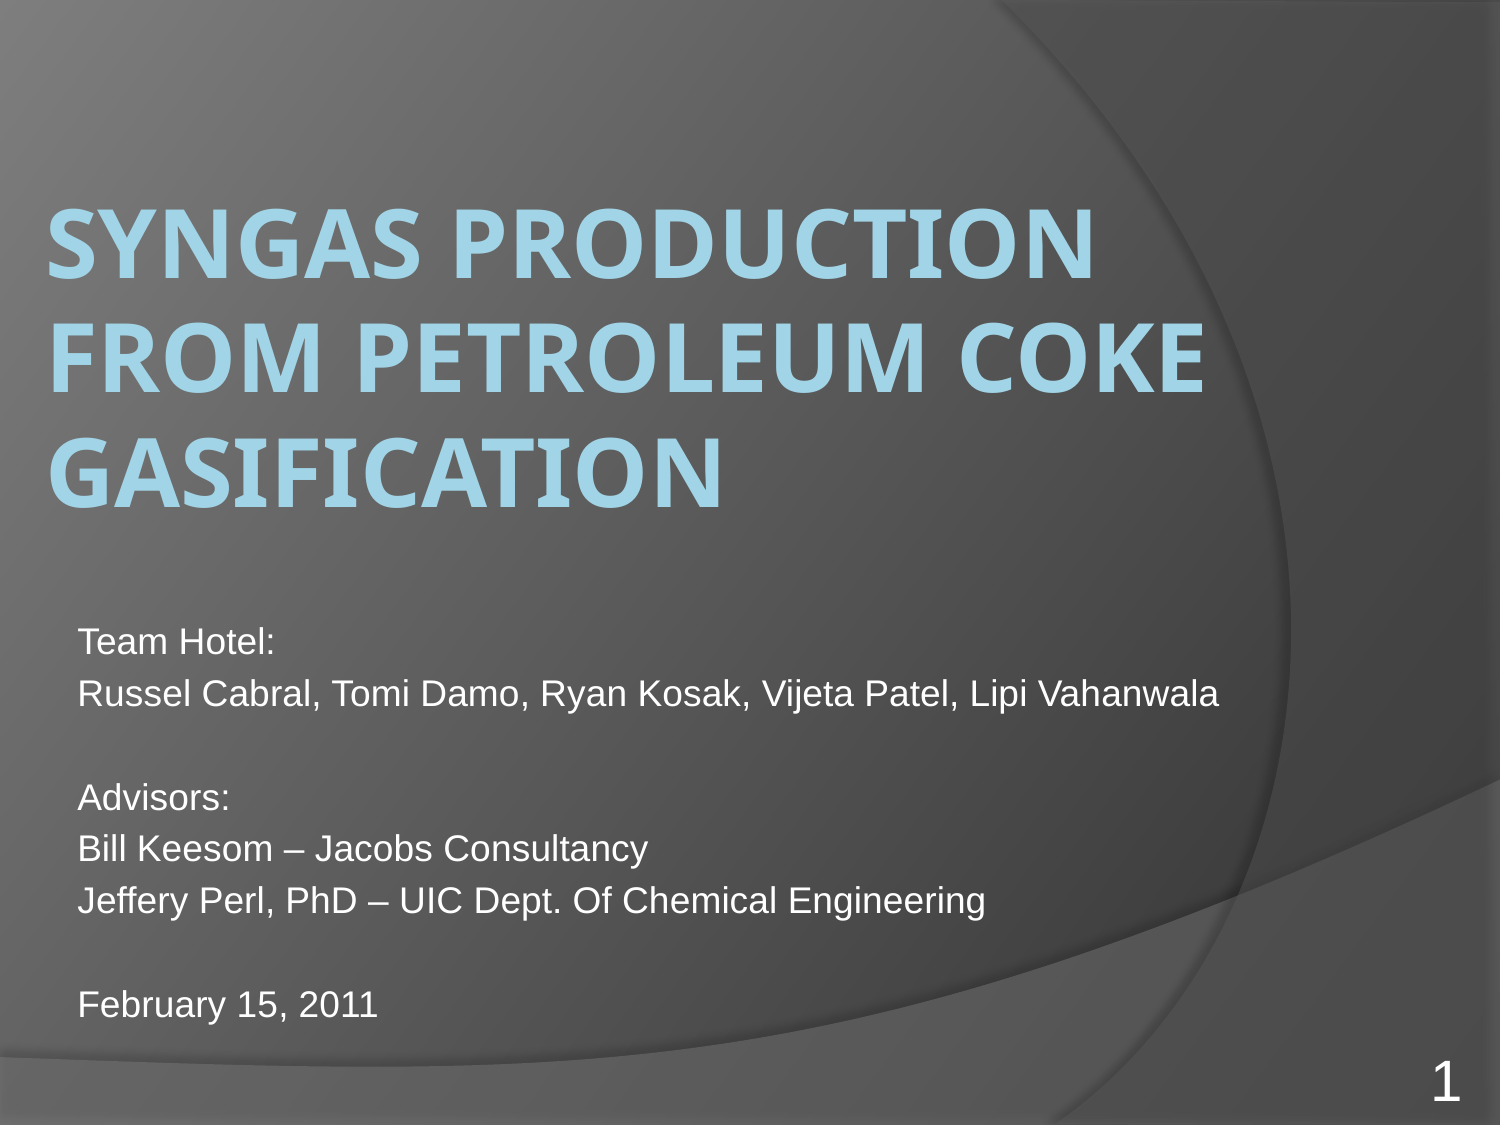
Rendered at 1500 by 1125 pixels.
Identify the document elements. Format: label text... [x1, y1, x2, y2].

slide_number 1 [1337, 1053, 1463, 1114]
subtitle Team Hotel: Russel Cabral, Tomi Damo, Ryan Kosak, Vijeta Patel, Lipi Vahanwala Advisors: Bill Keesom – Jacobs Consultancy Jeffery Perl, PhD – UIC Dept. Of Chemical Engineering February 15, 2011 [62, 612, 1438, 1025]
title syngas Production from petroleum coke gasification [37, 174, 1388, 575]
